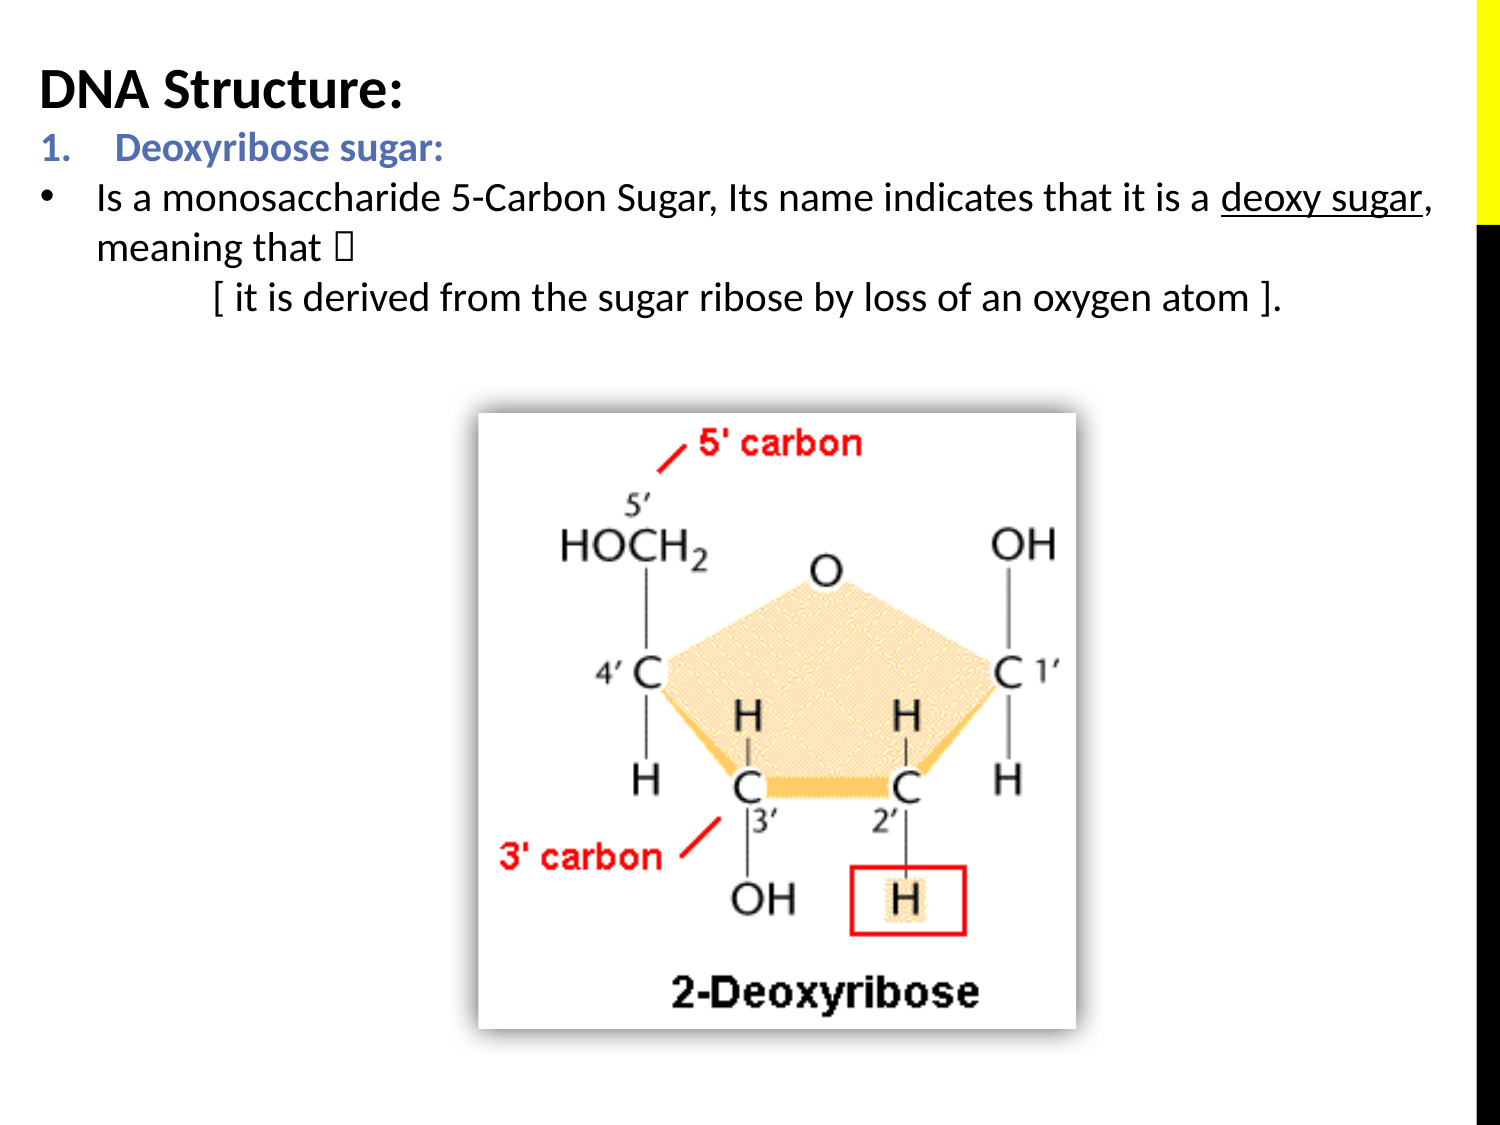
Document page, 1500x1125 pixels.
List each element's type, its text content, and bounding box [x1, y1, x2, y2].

text_box DNA Structure: Deoxyribose sugar: Is a monosaccharide 5-Carbon Sugar, Its name indicates that it is a deoxy sugar, meaning that  [ it is derived from the sugar ribose by loss of an oxygen atom ]. [24, 42, 1471, 778]
picture [477, 413, 1077, 1029]
